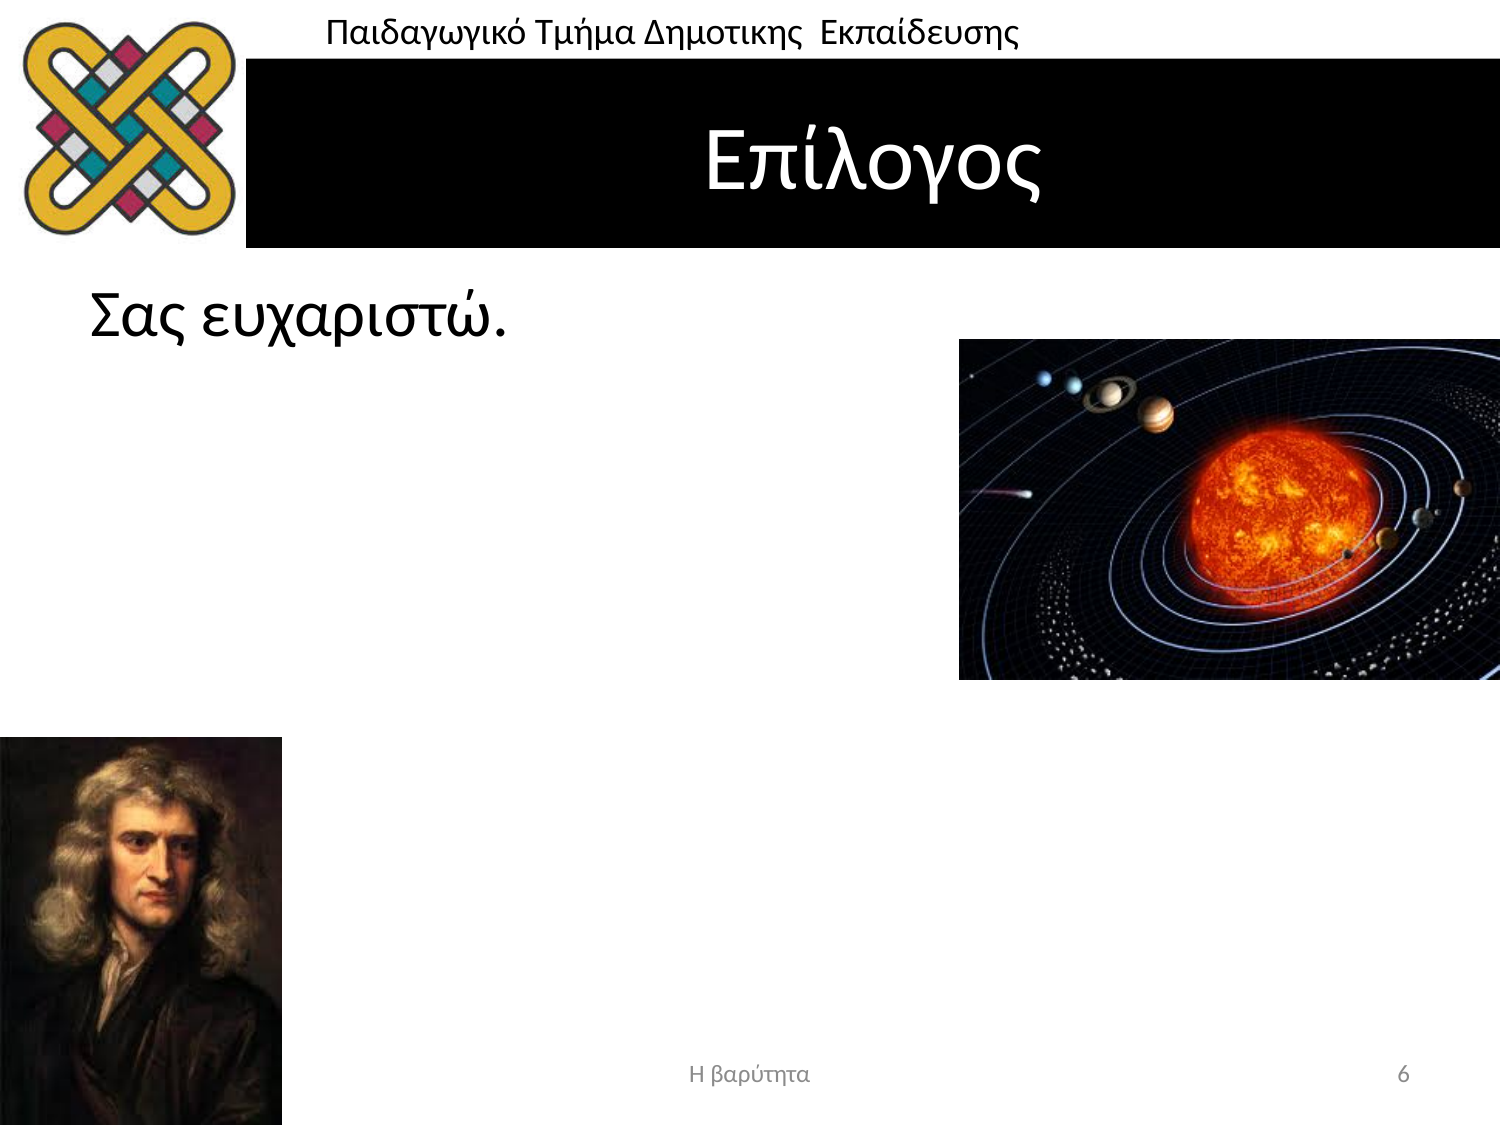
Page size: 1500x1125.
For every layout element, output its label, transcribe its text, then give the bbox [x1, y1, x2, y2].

footer Η βαρύτητα [512, 1042, 988, 1103]
slide_number 6 [1074, 1042, 1425, 1103]
picture [959, 339, 1500, 680]
list Σας ευχαριστώ. [75, 262, 1425, 1005]
title Επίλογος [246, 58, 1500, 248]
picture [0, 0, 258, 258]
picture [0, 737, 282, 1125]
